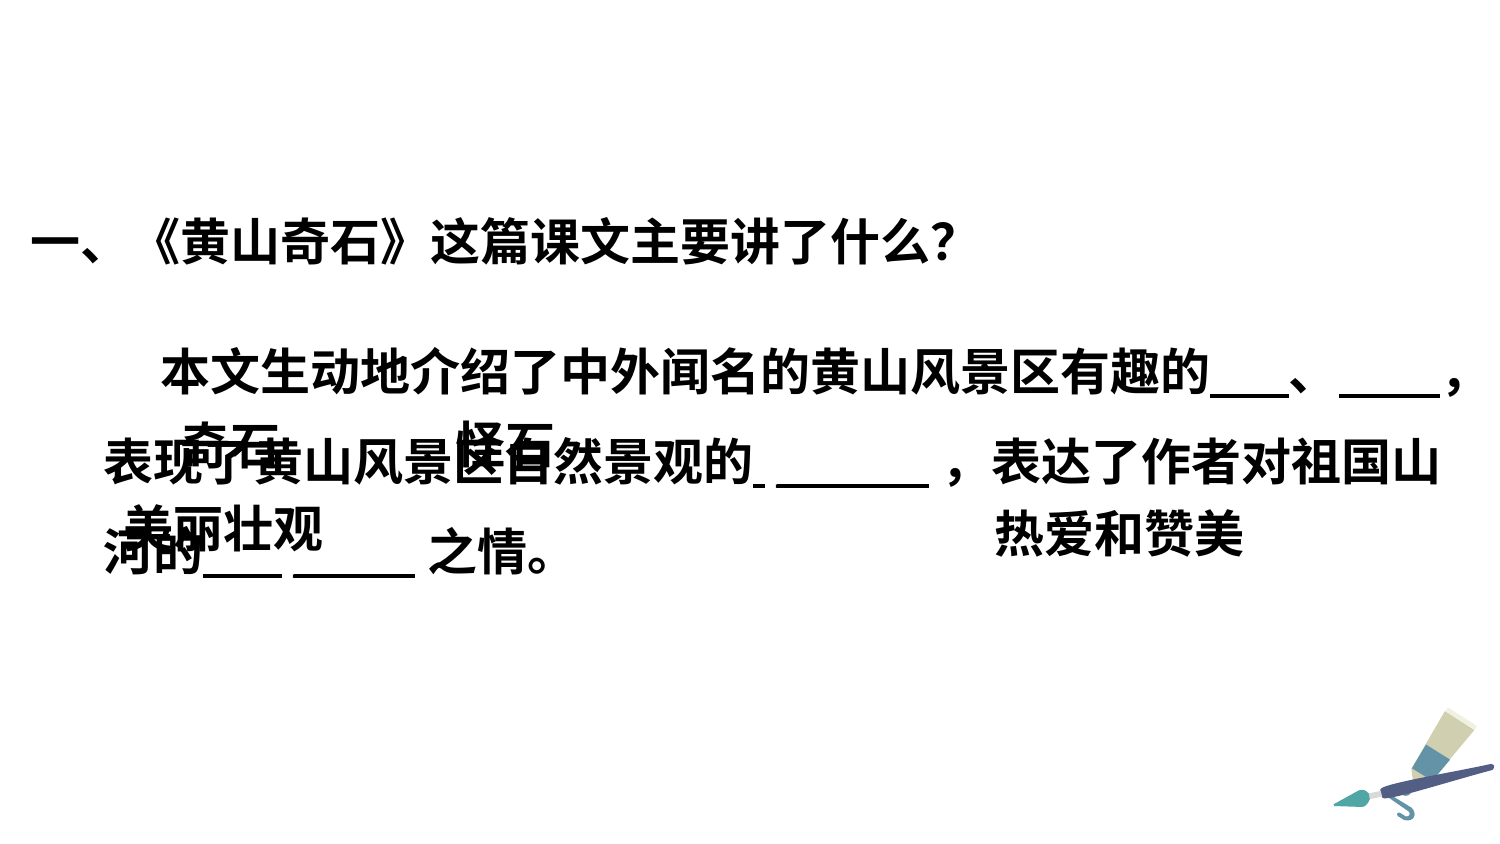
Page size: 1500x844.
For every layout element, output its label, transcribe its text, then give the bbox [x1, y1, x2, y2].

text_box 怪石 [440, 405, 570, 481]
text_box 本文生动地介绍了中外闻名的黄山风景区有趣的 、 ，表现了黄山风景区自然景观的 ___ ，表达了作者对祖国山河的 ____ 之情。 [88, 303, 1465, 589]
text_box 奇石 [165, 407, 296, 483]
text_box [1358, 708, 1481, 844]
text_box 美丽壮观 [109, 490, 351, 565]
text_box 一、《黄山奇石》这篇课文主要讲了什么？ [15, 172, 1296, 278]
text_box 热爱和赞美 [979, 495, 1259, 570]
